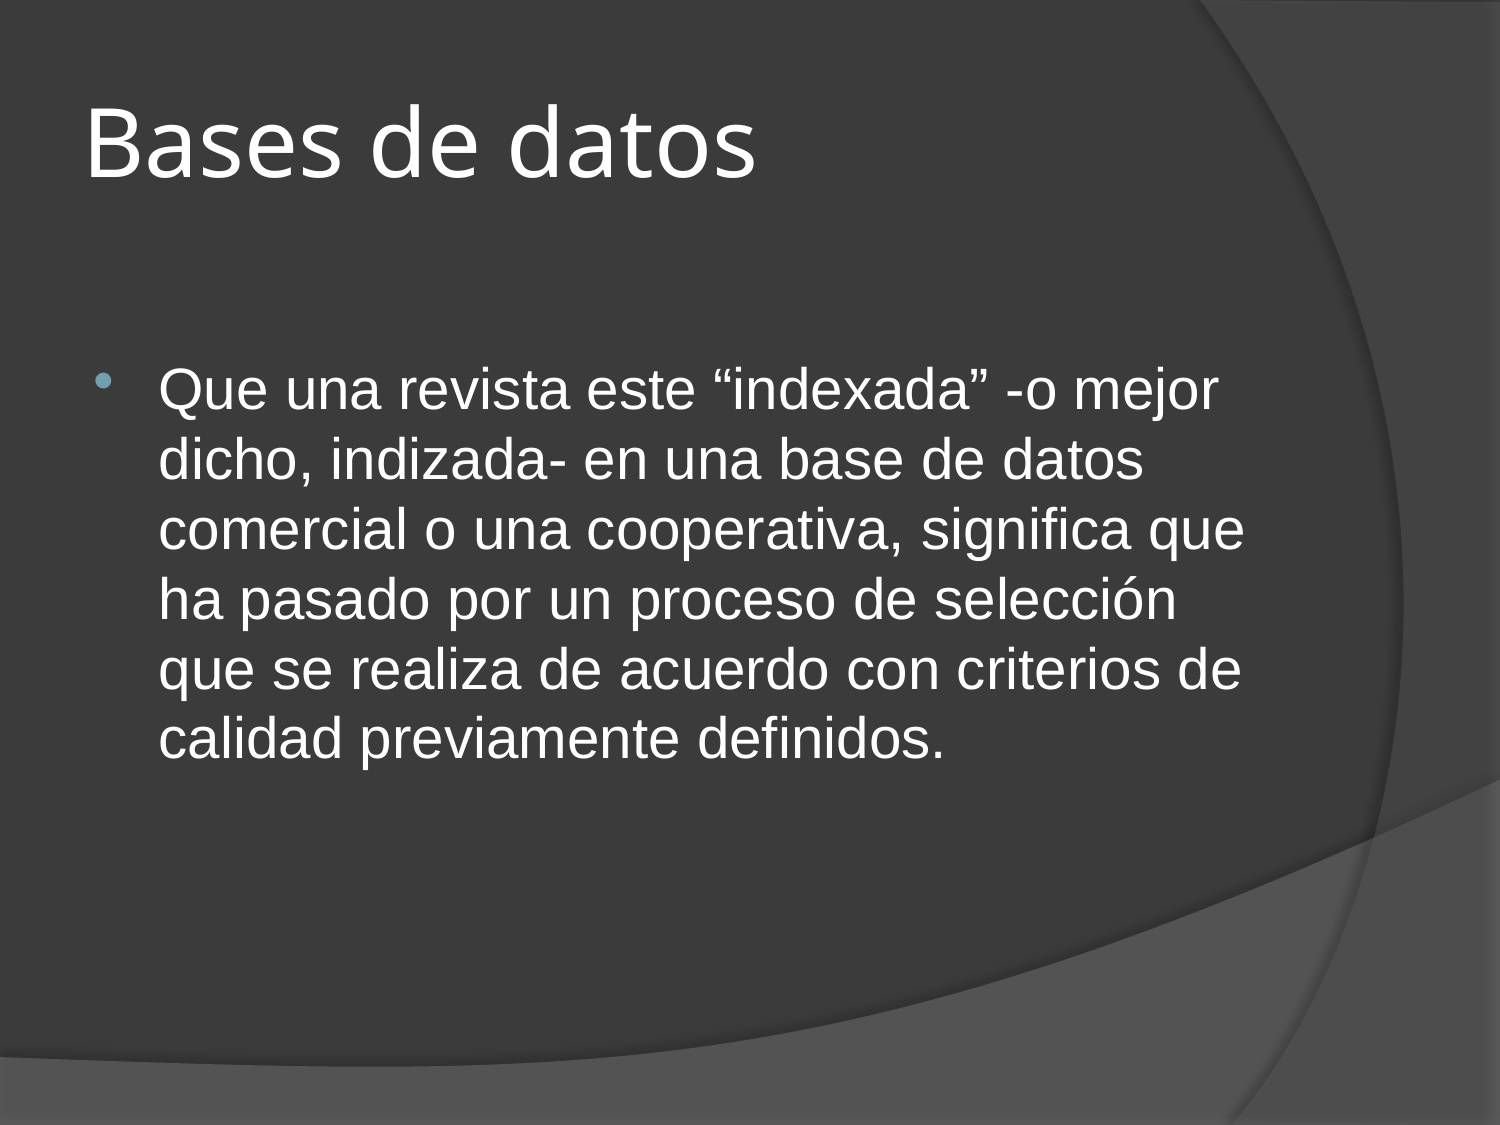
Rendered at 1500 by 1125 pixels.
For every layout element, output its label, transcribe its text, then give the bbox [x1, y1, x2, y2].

list Que una revista este “indexada” -o mejor dicho, indizada- en una base de datos comercial o una cooperativa, significa que ha pasado por un proceso de selección que se realiza de acuerdo con criterios de calidad previamente definidos. [75, 262, 1300, 1005]
title Bases de datos [75, 45, 1300, 233]
